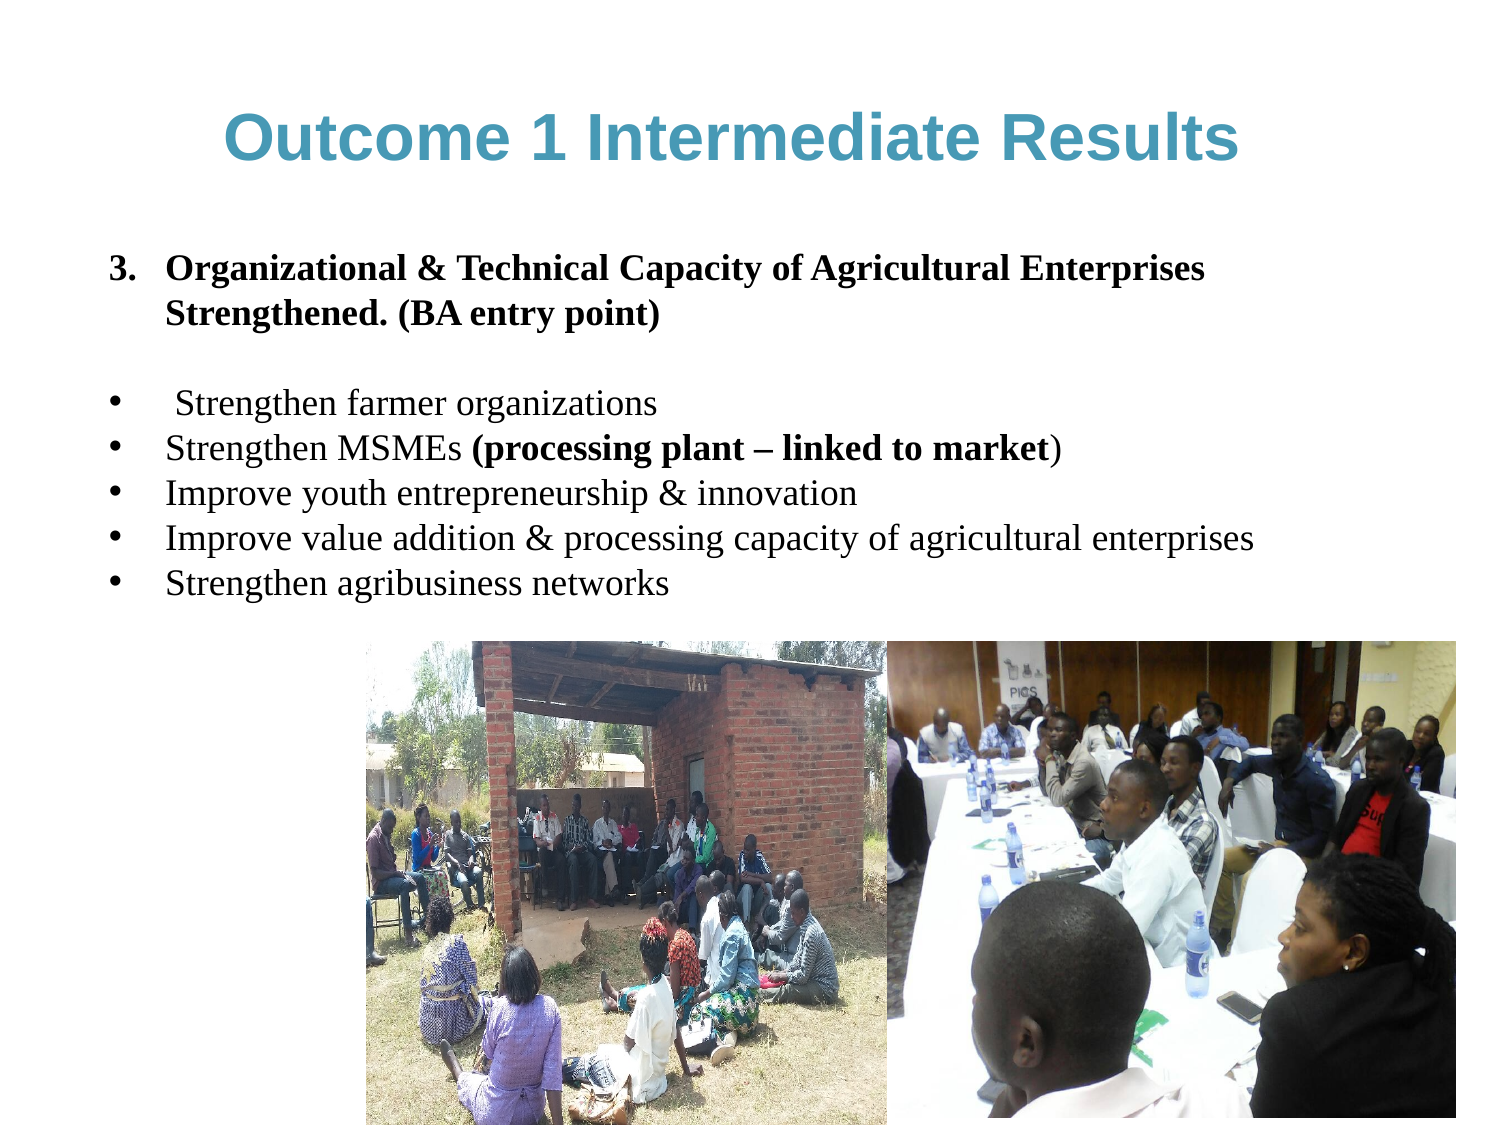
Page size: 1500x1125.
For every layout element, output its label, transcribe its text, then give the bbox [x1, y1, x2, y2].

text_box Outcome 1 Intermediate Results [57, 86, 1408, 208]
text_box Organizational & Technical Capacity of Agricultural Enterprises Strengthened. (BA entry point) Strengthen farmer organizations Strengthen MSMEs (processing plant – linked to market) Improve youth entrepreneurship & innovation Improve value addition & processing capacity of agricultural enterprises Strengthen agribusiness networks [94, 235, 1408, 700]
picture [365, 641, 1456, 1125]
